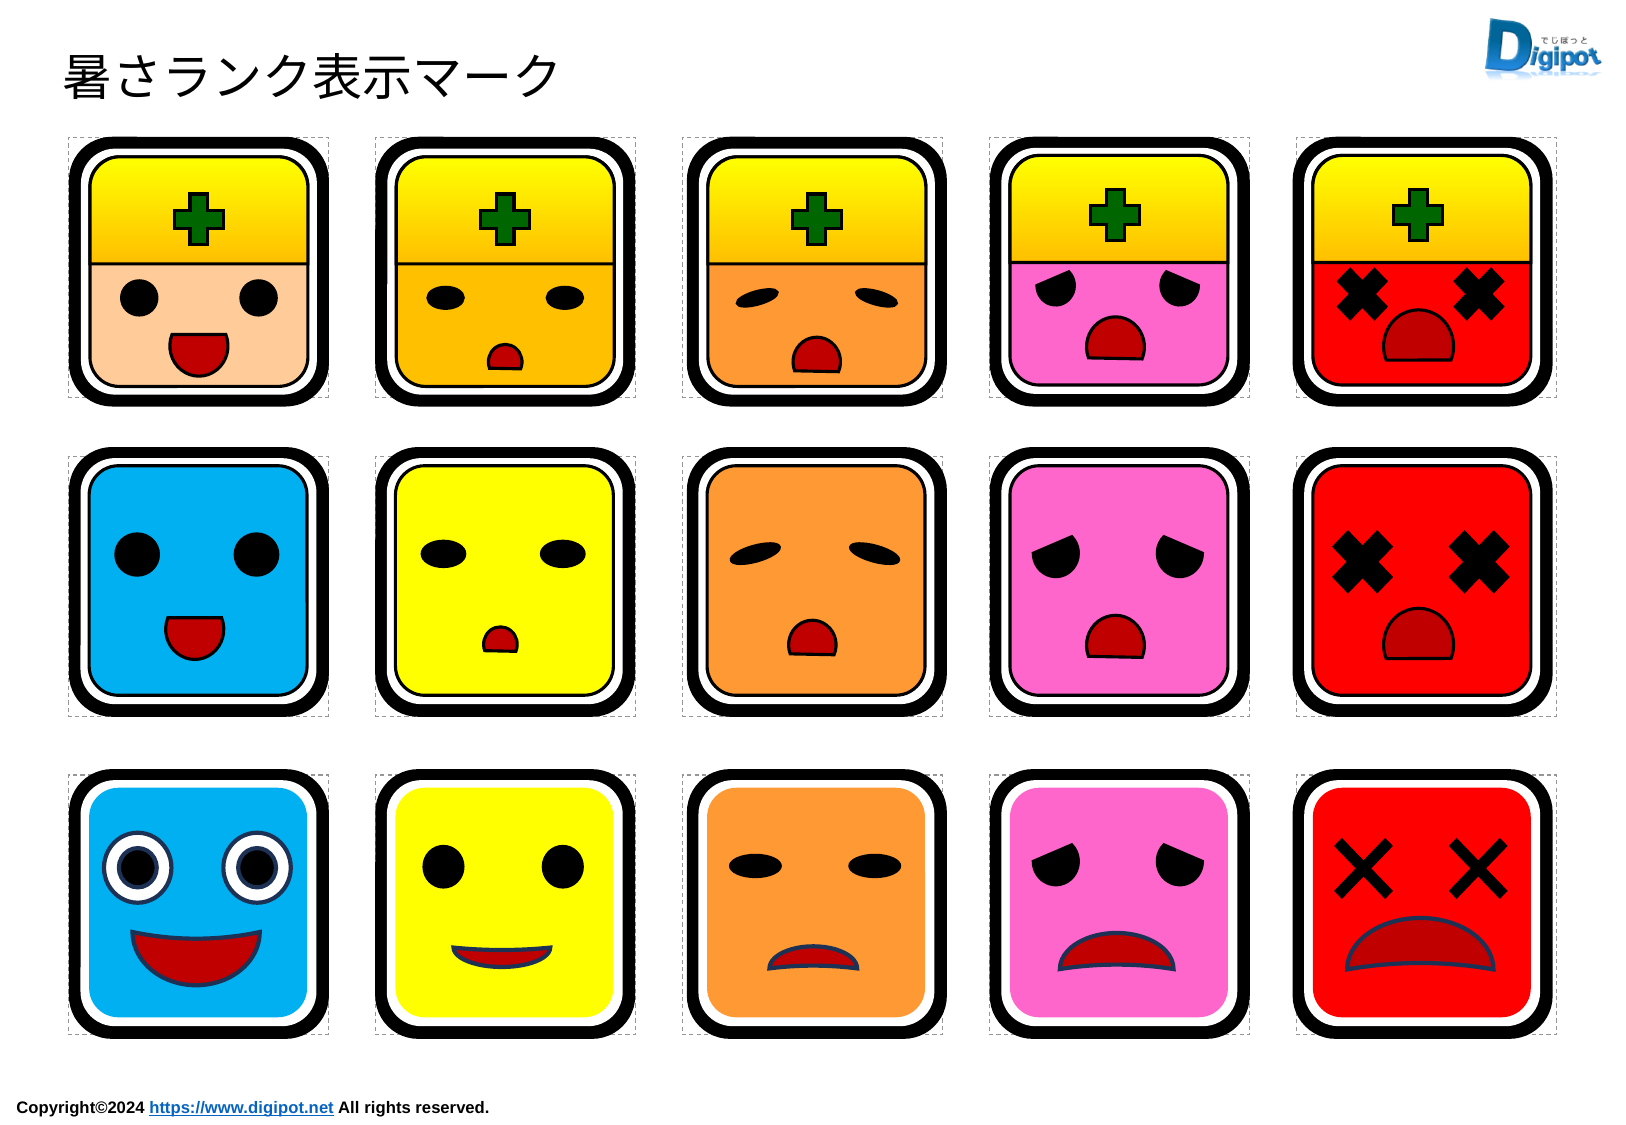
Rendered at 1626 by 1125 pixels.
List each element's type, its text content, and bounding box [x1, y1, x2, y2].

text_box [991, 448, 1249, 716]
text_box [688, 770, 946, 1038]
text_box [991, 770, 1249, 1038]
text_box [376, 770, 634, 1038]
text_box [70, 770, 328, 1038]
text_box 暑さランク表示マーク [47, 38, 578, 113]
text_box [688, 448, 946, 716]
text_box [376, 448, 634, 716]
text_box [991, 138, 1249, 405]
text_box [1294, 770, 1552, 1038]
picture [1485, 18, 1602, 82]
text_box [70, 448, 328, 716]
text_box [688, 138, 946, 405]
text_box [376, 138, 634, 405]
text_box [70, 138, 328, 405]
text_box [1294, 448, 1552, 716]
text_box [1294, 138, 1552, 405]
